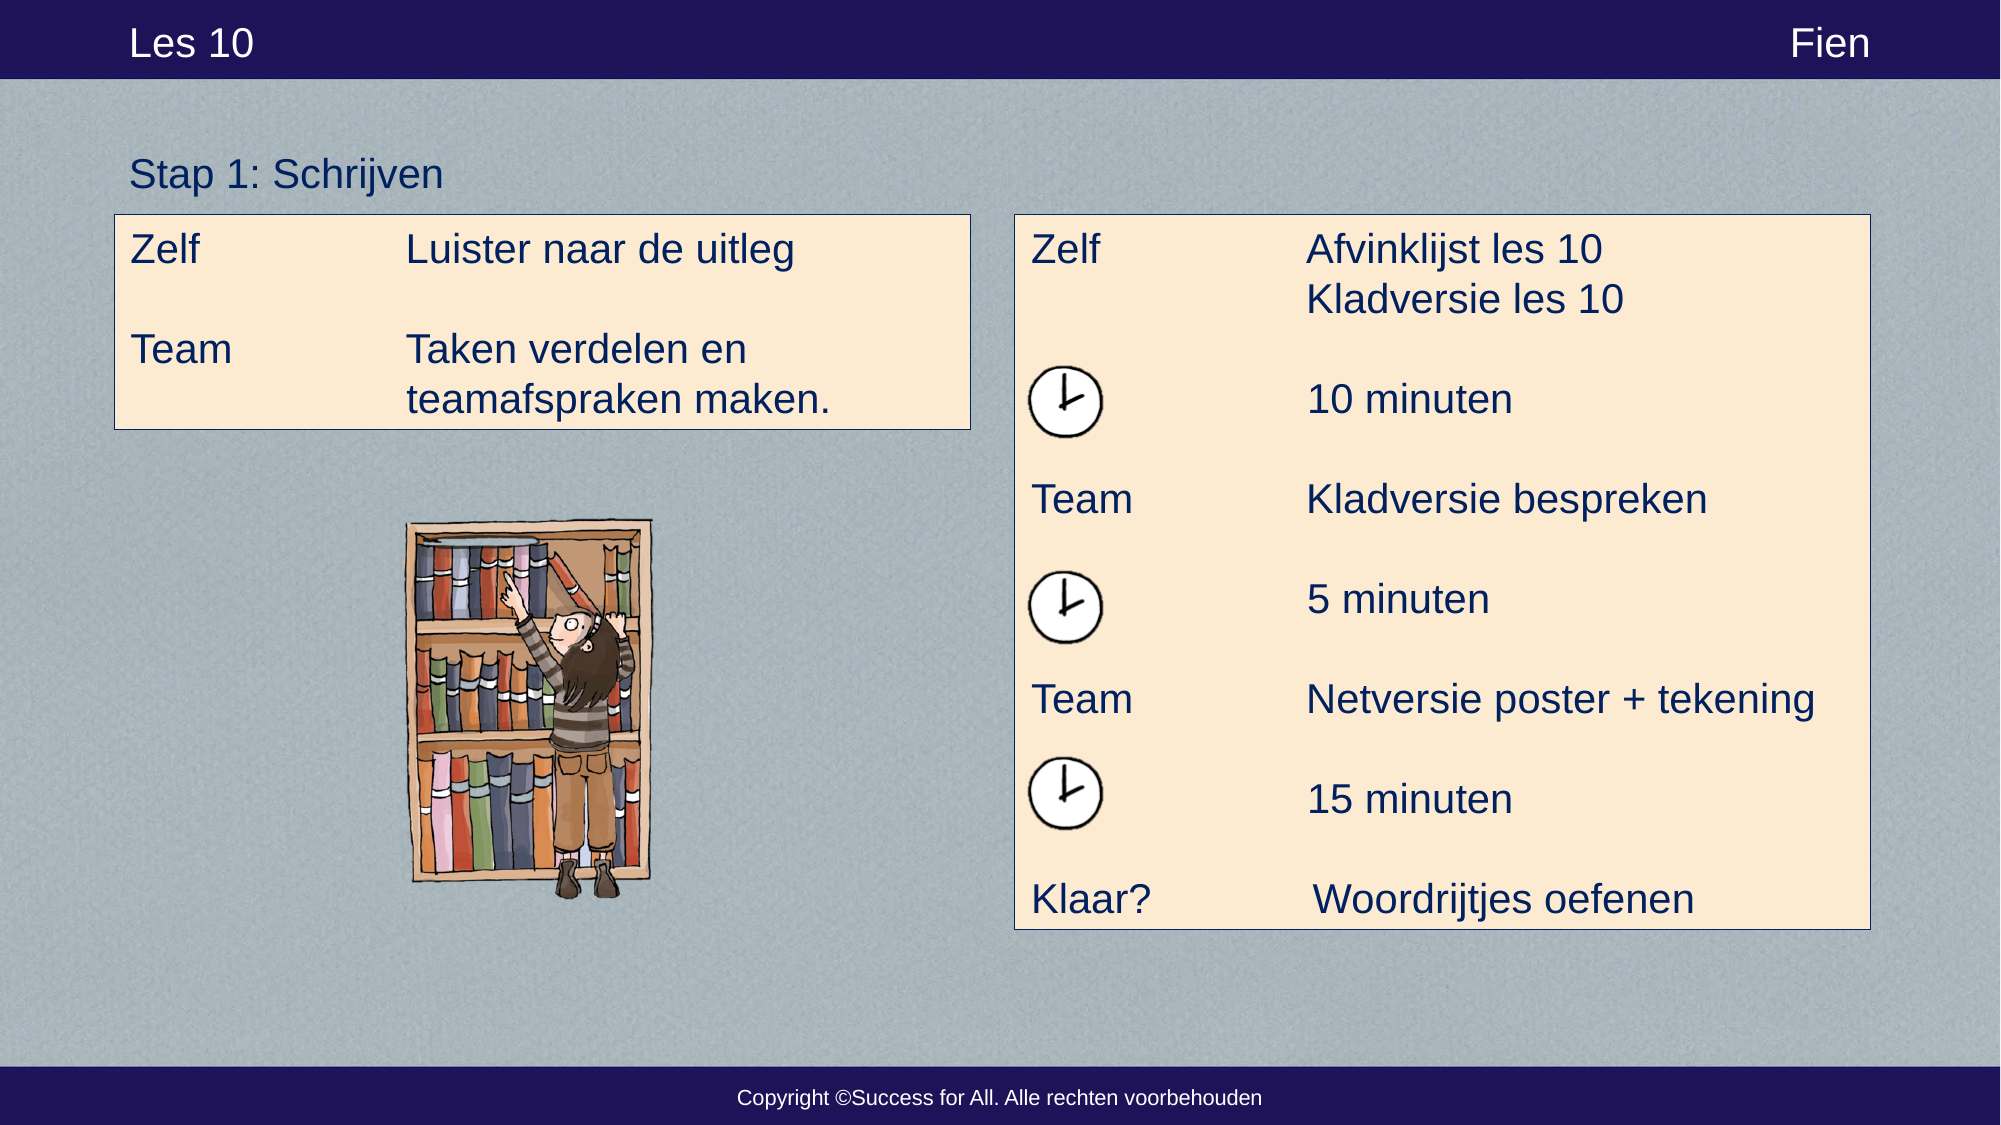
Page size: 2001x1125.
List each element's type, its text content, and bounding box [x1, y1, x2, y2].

text_box Fien [999, 8, 1886, 73]
text_box Zelf Luister naar de uitleg Team Taken verdelen en teamafspraken maken. [114, 214, 971, 430]
text_box Stap 1: Schrijven [114, 139, 907, 205]
picture [0, 0, 2001, 1125]
text_box Zelf Afvinklijst les 10 Kladversie les 10 10 minuten Team Kladversie bespreken 5 minuten Team Netversie poster + tekening 15 minuten Klaar? Woordrijtjes oefenen [1014, 214, 1871, 930]
text_box Les 10 [114, 8, 354, 73]
text_box Copyright ©Success for All. Alle rechten voorbehouden [0, 1076, 2000, 1125]
